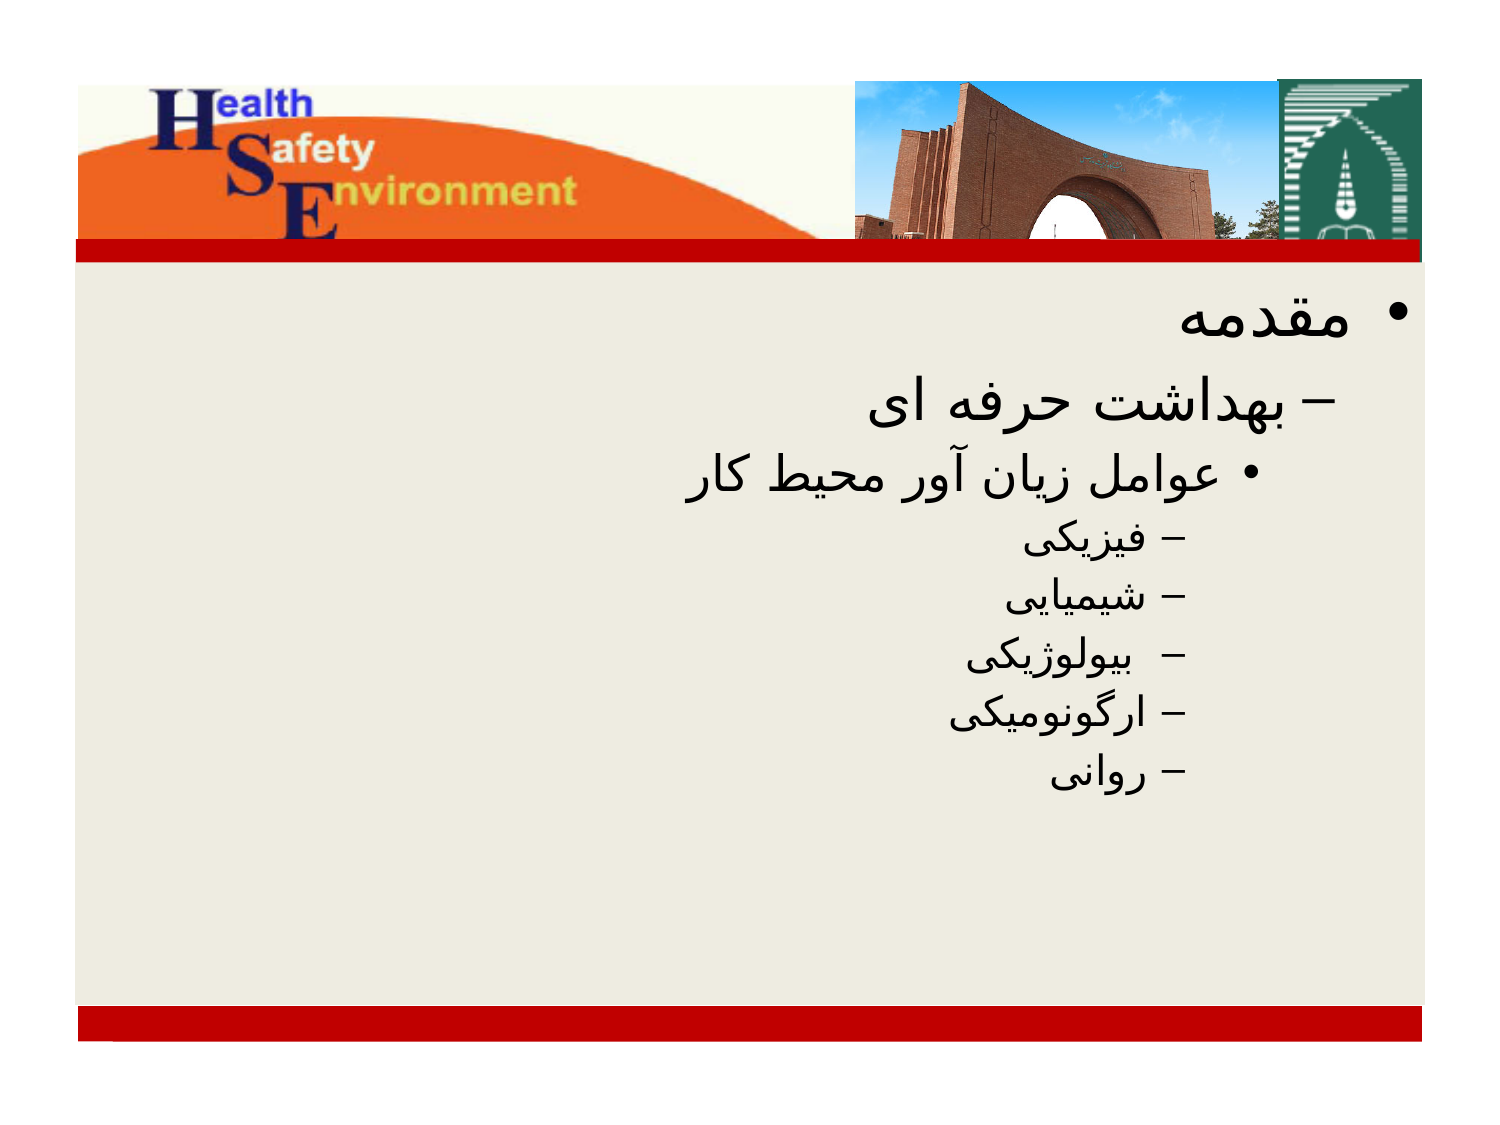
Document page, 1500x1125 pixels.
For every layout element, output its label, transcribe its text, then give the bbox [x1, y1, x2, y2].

picture [78, 79, 1422, 262]
list مقدمه بهداشت حرفه ای عوامل زیان آور محیط کار فیزیکی شیمیایی بیولوژیکی ارگونومیکی روانی [75, 262, 1425, 1005]
